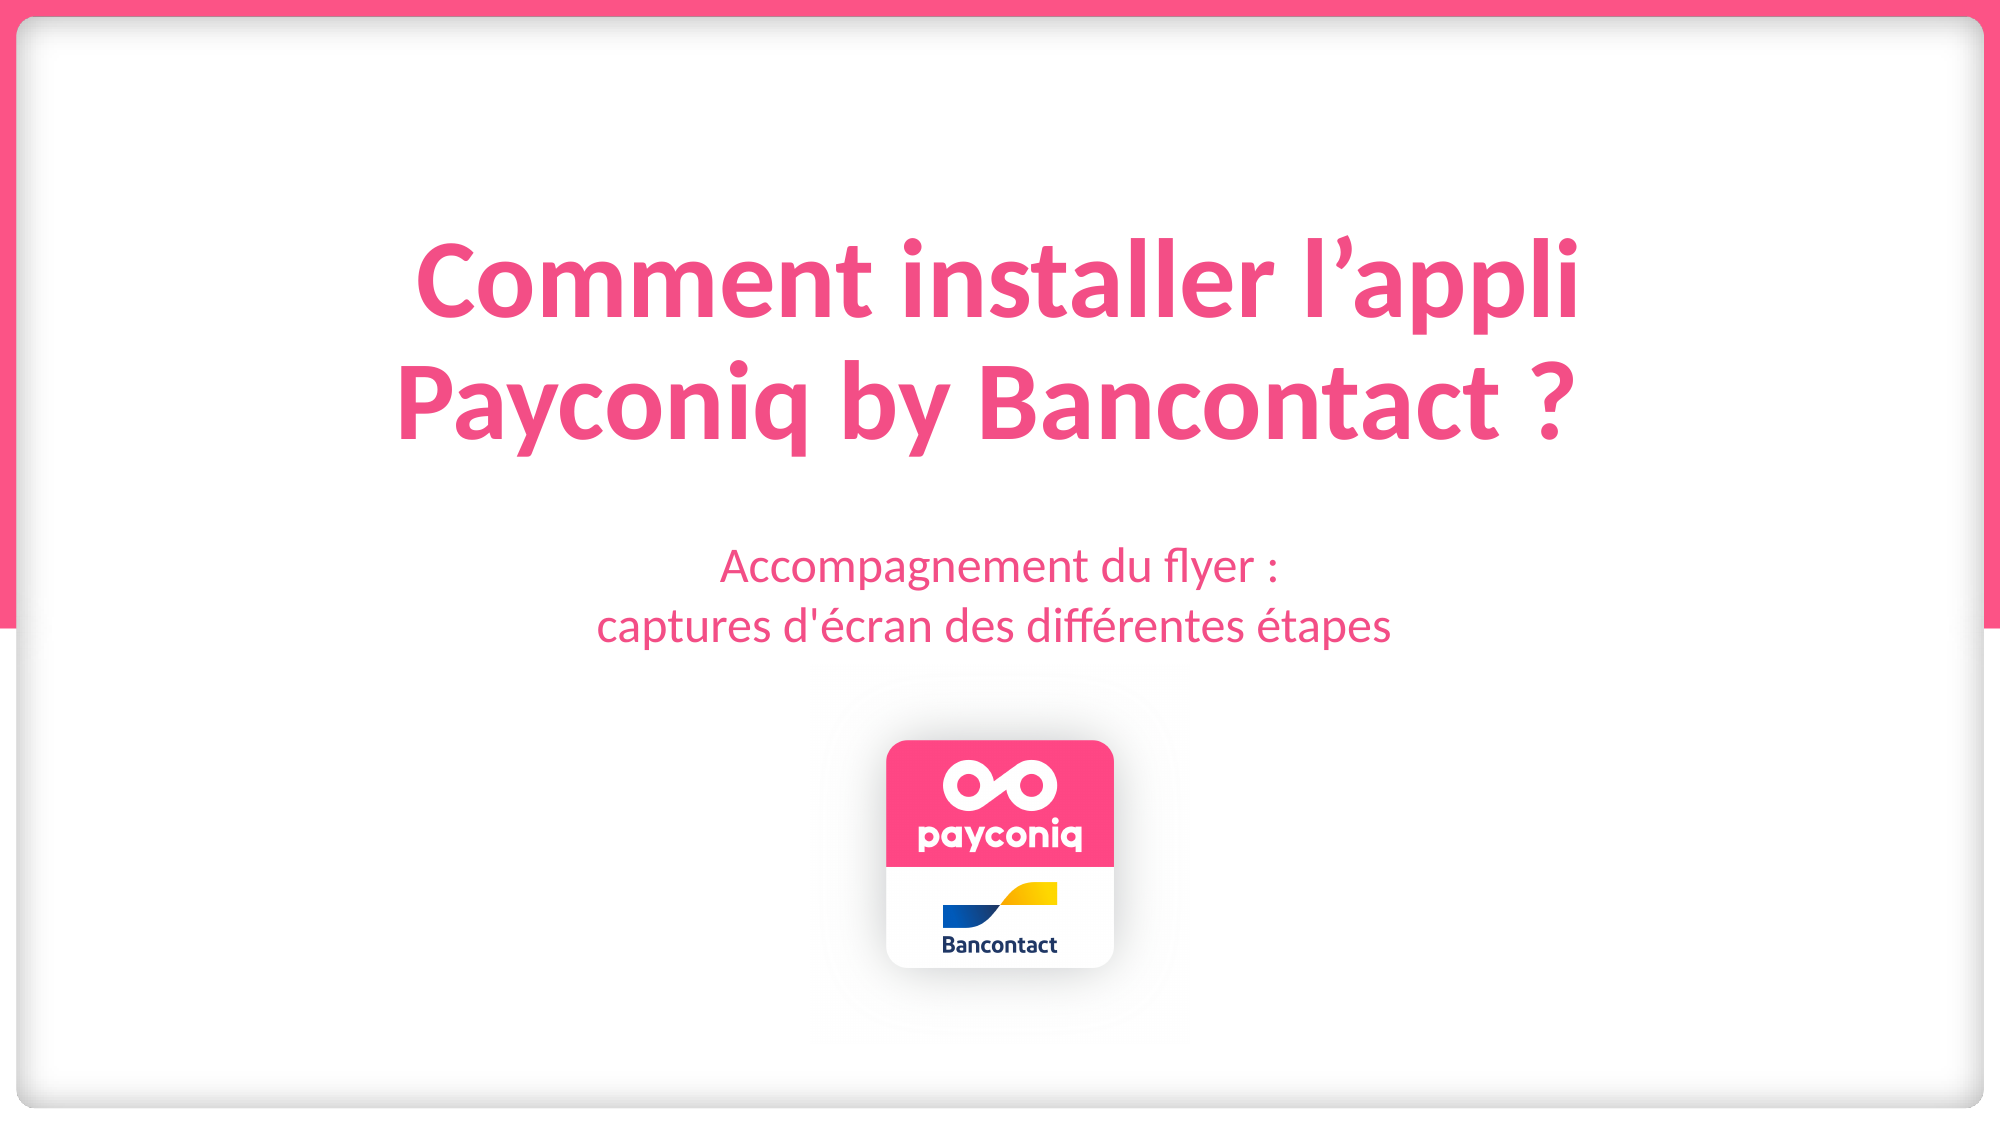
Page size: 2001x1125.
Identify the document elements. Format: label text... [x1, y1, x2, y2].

picture [0, 0, 2000, 1125]
title Comment installer l’appli Payconiq by Bancontact ? [137, 150, 1863, 535]
text_box Accompagnement du flyer : captures d'écran des différentes étapes [512, 525, 1488, 661]
